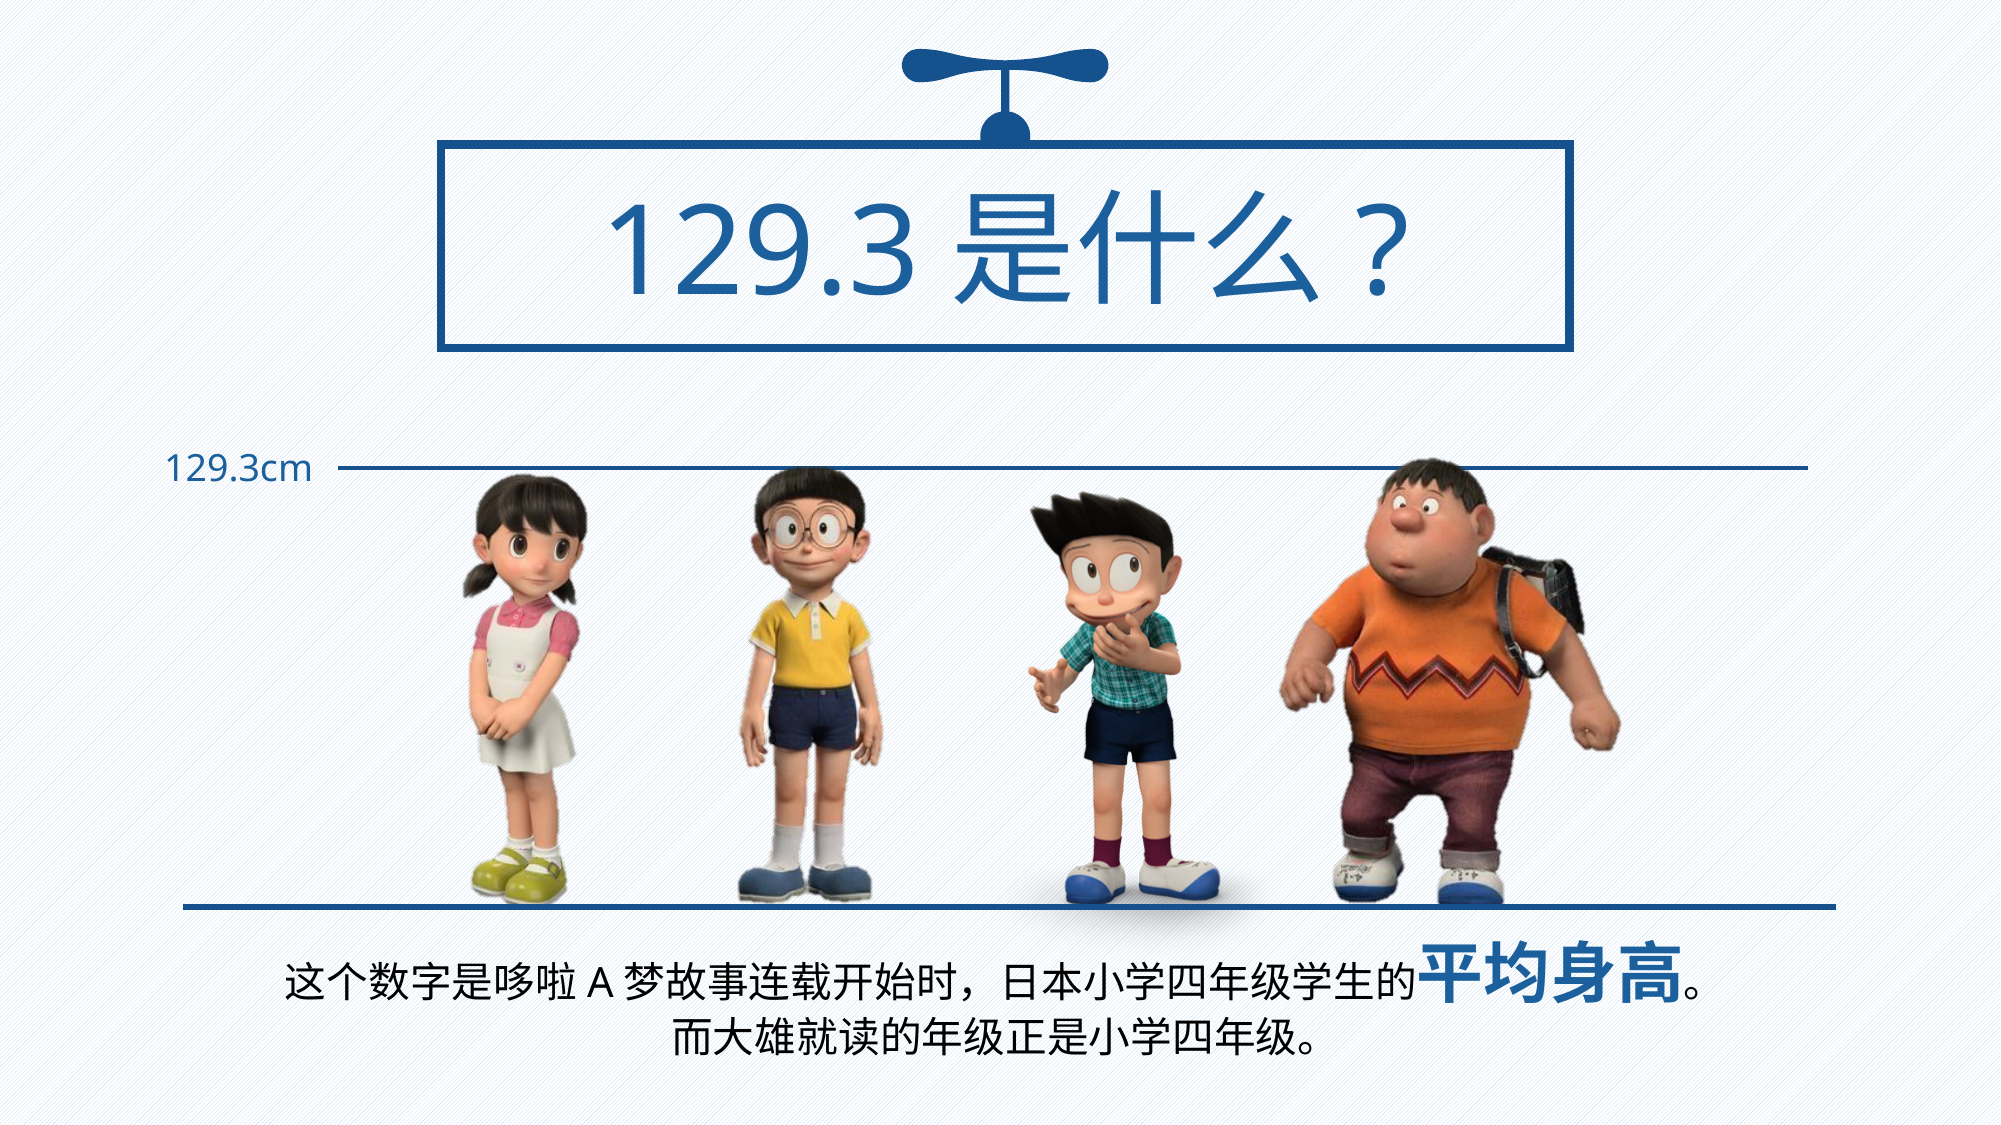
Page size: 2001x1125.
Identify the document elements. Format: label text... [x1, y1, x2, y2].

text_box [902, 48, 1109, 162]
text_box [456, 422, 1648, 907]
text_box 这个数字是哆啦A梦故事连载开始时，日本小学四年级学生的平均身高。 而大雄就读的年级正是小学四年级。 [267, 923, 1744, 1069]
text_box 129.3cm [149, 436, 403, 496]
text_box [456, 908, 1648, 960]
text_box [440, 144, 1571, 349]
